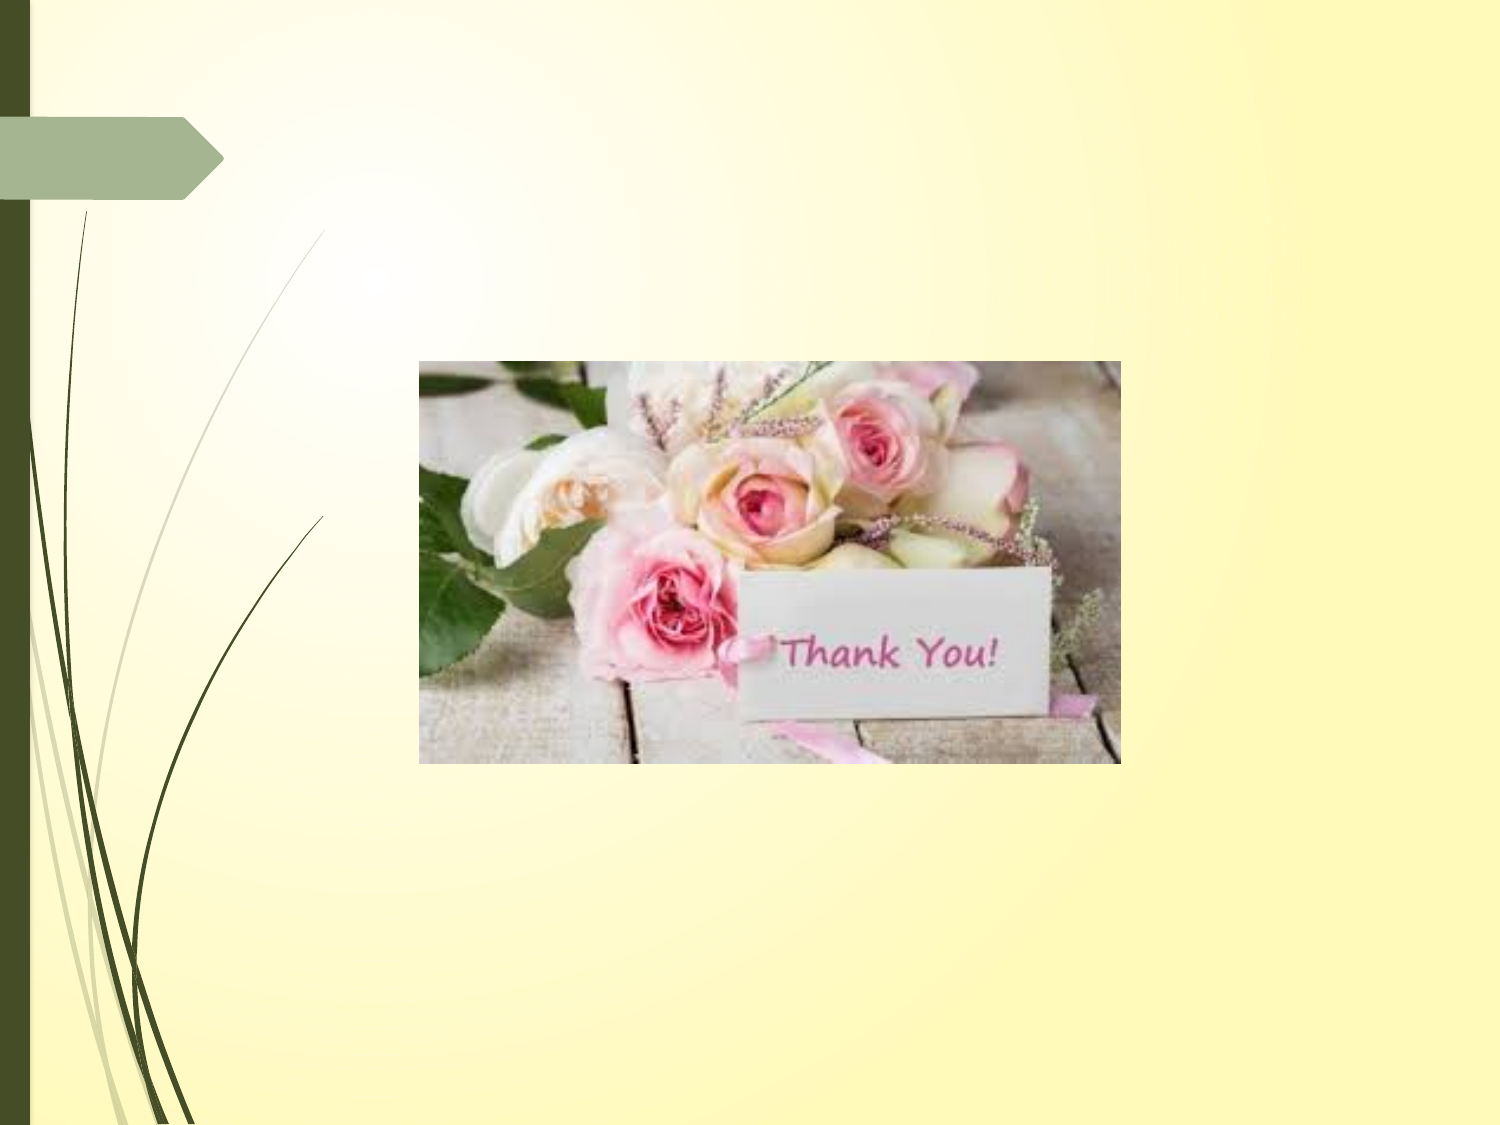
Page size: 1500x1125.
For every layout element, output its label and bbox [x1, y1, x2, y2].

list [418, 361, 1122, 764]
